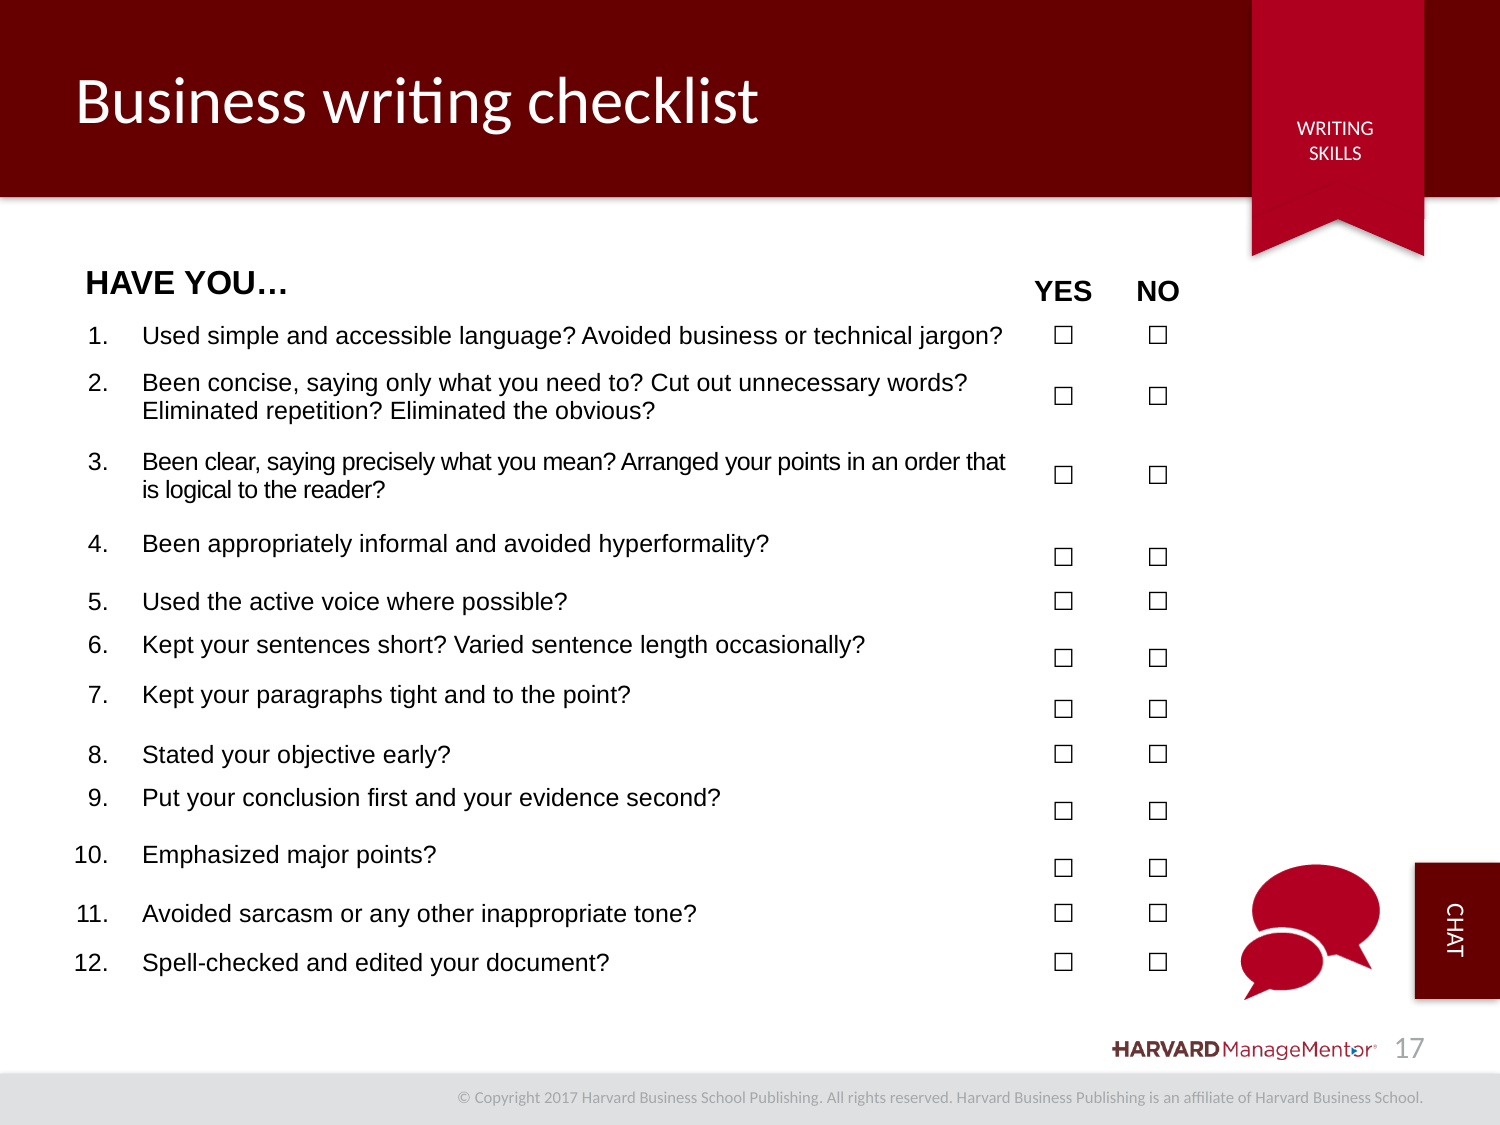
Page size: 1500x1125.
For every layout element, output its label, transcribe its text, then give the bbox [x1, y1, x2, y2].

table_cell ☐ [1019, 681, 1108, 727]
table_cell 9. [48, 784, 132, 840]
table_header YES [1019, 259, 1108, 308]
table_cell ☐ [1019, 308, 1108, 368]
table_cell Emphasized major points? [132, 840, 1019, 886]
table_cell Used simple and accessible language? Avoided business or technical jargon? [132, 308, 1019, 368]
table_cell ☐ [1108, 727, 1208, 784]
table_cell 12. [48, 934, 132, 977]
table_cell Put your conclusion first and your evidence second? [132, 784, 1019, 840]
table_cell Used the active voice where possible? [132, 574, 1019, 630]
table_cell Stated your objective early? [132, 727, 1019, 784]
table_cell ☐ [1108, 447, 1208, 530]
table_header NO [1108, 259, 1208, 308]
table_cell ☐ [1108, 681, 1208, 727]
table_cell Been concise, saying only what you need to? Cut out unnecessary words? Eliminated repetition? Eliminated the obvious? [132, 368, 1019, 447]
table_cell ☐ [1019, 530, 1108, 574]
table_cell Kept your sentences short? Varied sentence length occasionally? [132, 630, 1019, 681]
table_cell ☐ [1019, 840, 1108, 886]
table_cell Avoided sarcasm or any other inappropriate tone? [132, 886, 1019, 934]
table_cell ☐ [1108, 308, 1208, 368]
table_cell ☐ [1108, 630, 1208, 681]
table_cell ☐ [1019, 886, 1108, 934]
table_cell Been appropriately informal and avoided hyperformality? [132, 530, 1019, 574]
table_cell ☐ [1019, 630, 1108, 681]
table_cell ☐ [1108, 784, 1208, 840]
table_cell ☐ [1019, 574, 1108, 630]
table_cell ☐ [1108, 886, 1208, 934]
table_cell ☐ [1019, 784, 1108, 840]
table_cell 10. [48, 840, 132, 886]
table_cell 2. [48, 368, 132, 447]
table_cell ☐ [1019, 447, 1108, 530]
picture [1100, 1034, 1380, 1067]
table_cell ☐ [1108, 840, 1208, 886]
table_cell ☐ [1019, 934, 1108, 977]
table_cell Kept your paragraphs tight and to the point? [132, 681, 1019, 727]
table_cell ☐ [1108, 368, 1208, 447]
table_cell 6. [48, 630, 132, 681]
title Business writing checklist [75, 29, 1216, 171]
table_header HAVE YOU… [48, 259, 1019, 308]
table_cell 4. [48, 530, 132, 574]
table_cell ☐ [1108, 574, 1208, 630]
table_cell Been clear, saying precisely what you mean? Arranged your points in an order that is logical to the reader? [132, 447, 1019, 530]
table_cell ☐ [1019, 727, 1108, 784]
table_cell 5. [48, 574, 132, 630]
table_cell 1. [48, 308, 132, 368]
table_cell ☐ [1108, 934, 1208, 977]
table_cell 7. [48, 681, 132, 727]
table_cell ☐ [1019, 368, 1108, 447]
table_cell ☐ [1108, 530, 1208, 574]
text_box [1240, 862, 1500, 1002]
table_cell 11. [48, 886, 132, 934]
table_cell 8. [48, 727, 132, 784]
table_cell 3. [48, 447, 132, 530]
table_cell Spell-checked and edited your document? [132, 934, 1019, 977]
